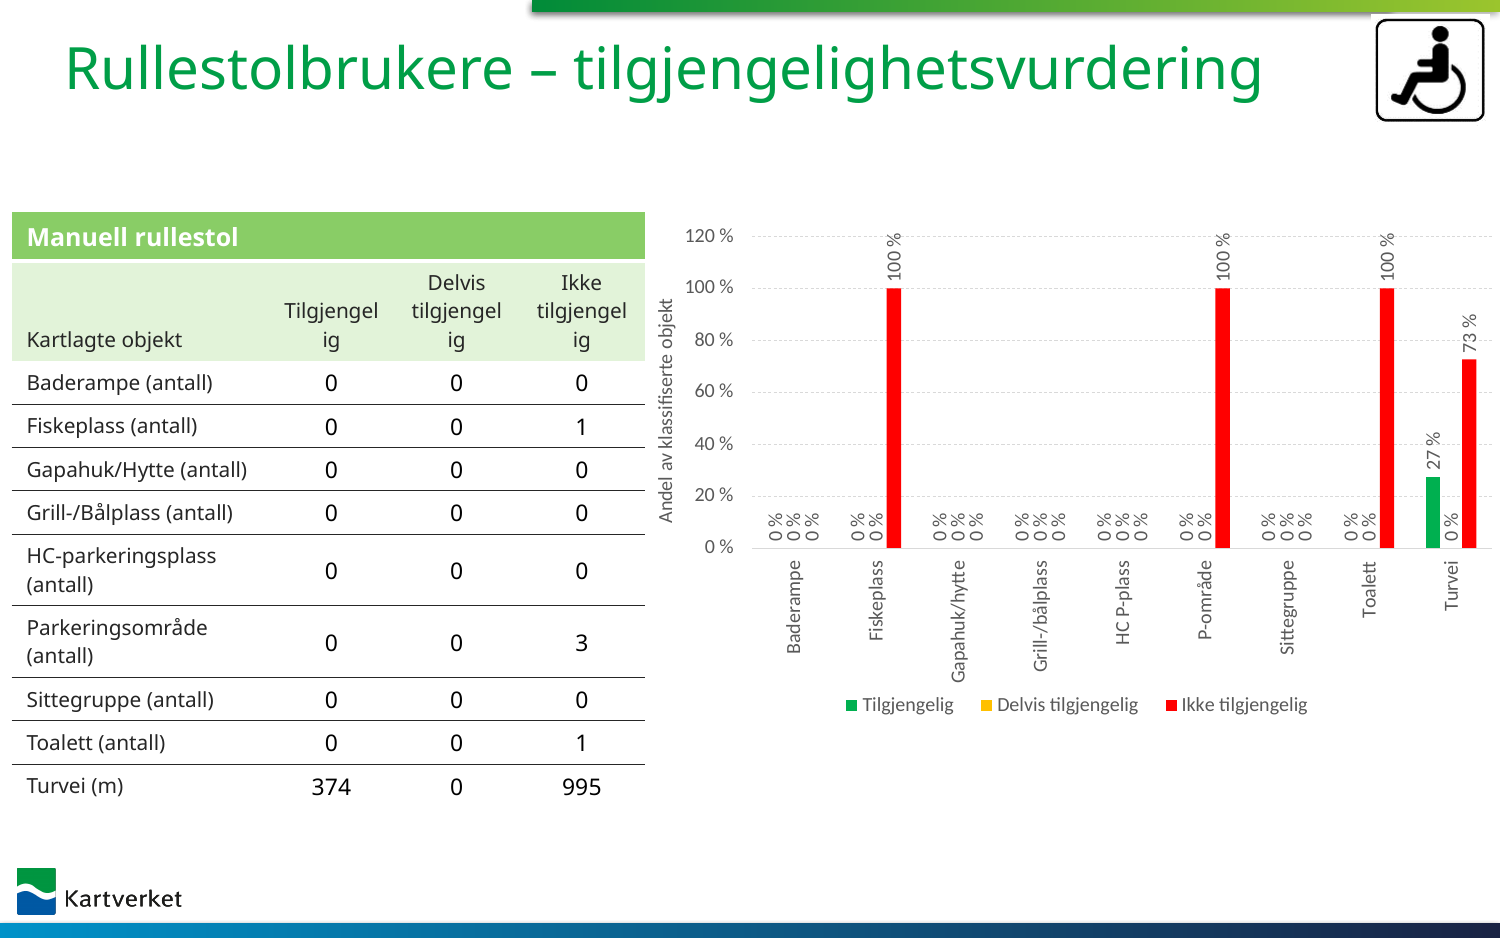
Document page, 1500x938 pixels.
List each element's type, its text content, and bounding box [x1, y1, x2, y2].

table_cell 0 [394, 606, 519, 677]
table_header Manuell rullestol [12, 212, 645, 259]
table_cell 0 [269, 606, 394, 677]
table_cell Toalett (antall) [12, 721, 269, 764]
table_cell 0 [269, 678, 394, 720]
table_cell Tilgjengelig [269, 263, 394, 361]
table_cell Fiskeplass (antall) [12, 405, 269, 447]
picture [643, 218, 1500, 728]
table_cell 0 [394, 405, 519, 447]
table_cell 0 [519, 361, 638, 404]
table_cell 0 [269, 448, 394, 490]
table_cell Kartlagte objekt [12, 263, 269, 361]
table_cell 0 [519, 448, 638, 490]
table_cell Turvei (m) [12, 765, 269, 807]
table_cell 3 [519, 606, 638, 677]
table_cell 0 [269, 491, 394, 534]
table_cell Baderampe (antall) [12, 361, 269, 404]
table_cell 1 [519, 405, 638, 447]
table_cell Ikke tilgjengelig [519, 263, 638, 361]
table_cell 0 [269, 721, 394, 764]
table_cell Grill-/Bålplass (antall) [12, 491, 269, 534]
text_box Rullestolbrukere – tilgjengelighetsvurdering [49, 12, 1372, 109]
table_cell 0 [519, 491, 638, 534]
table_cell 0 [519, 535, 638, 605]
table_cell 0 [394, 535, 519, 605]
table_cell 0 [269, 535, 394, 605]
picture [1371, 13, 1491, 127]
table_cell 374 [269, 765, 394, 807]
table_cell 0 [394, 361, 519, 404]
table_cell 0 [394, 678, 519, 720]
table_cell 0 [394, 448, 519, 490]
table_cell 995 [519, 765, 645, 807]
table_cell HC-parkeringsplass (antall) [12, 535, 269, 605]
table_cell Sittegruppe (antall) [12, 678, 269, 720]
table_cell 0 [394, 765, 519, 807]
table_cell Delvis tilgjengelig [394, 263, 519, 361]
table_cell 0 [519, 678, 638, 720]
table_cell Gapahuk/Hytte (antall) [12, 448, 269, 490]
table_cell 0 [394, 491, 519, 534]
table_cell Parkeringsområde (antall) [12, 606, 269, 677]
table_cell 0 [394, 721, 519, 764]
table_cell 1 [519, 721, 645, 764]
table_cell 0 [269, 361, 394, 404]
table_cell 0 [269, 405, 394, 447]
